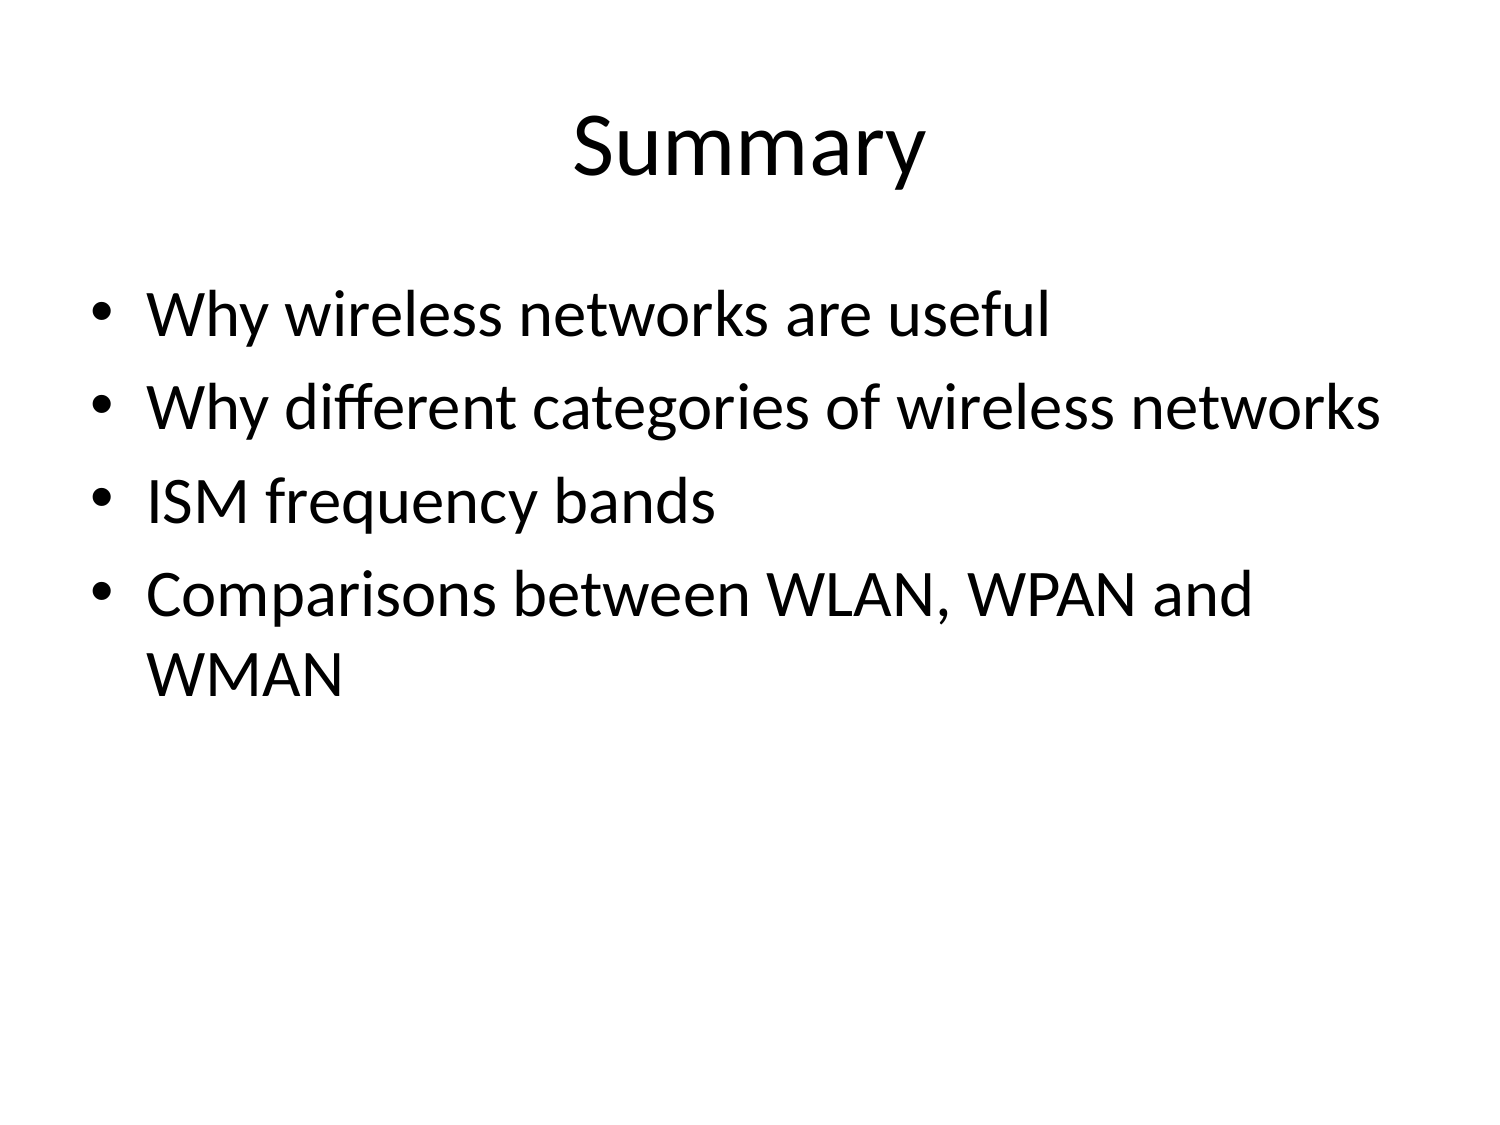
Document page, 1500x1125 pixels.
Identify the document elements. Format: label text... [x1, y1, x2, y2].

title Summary [74, 44, 1426, 233]
list Why wireless networks are useful Why different categories of wireless networks ISM frequency bands Comparisons between WLAN, WPAN and WMAN [74, 262, 1426, 1006]
